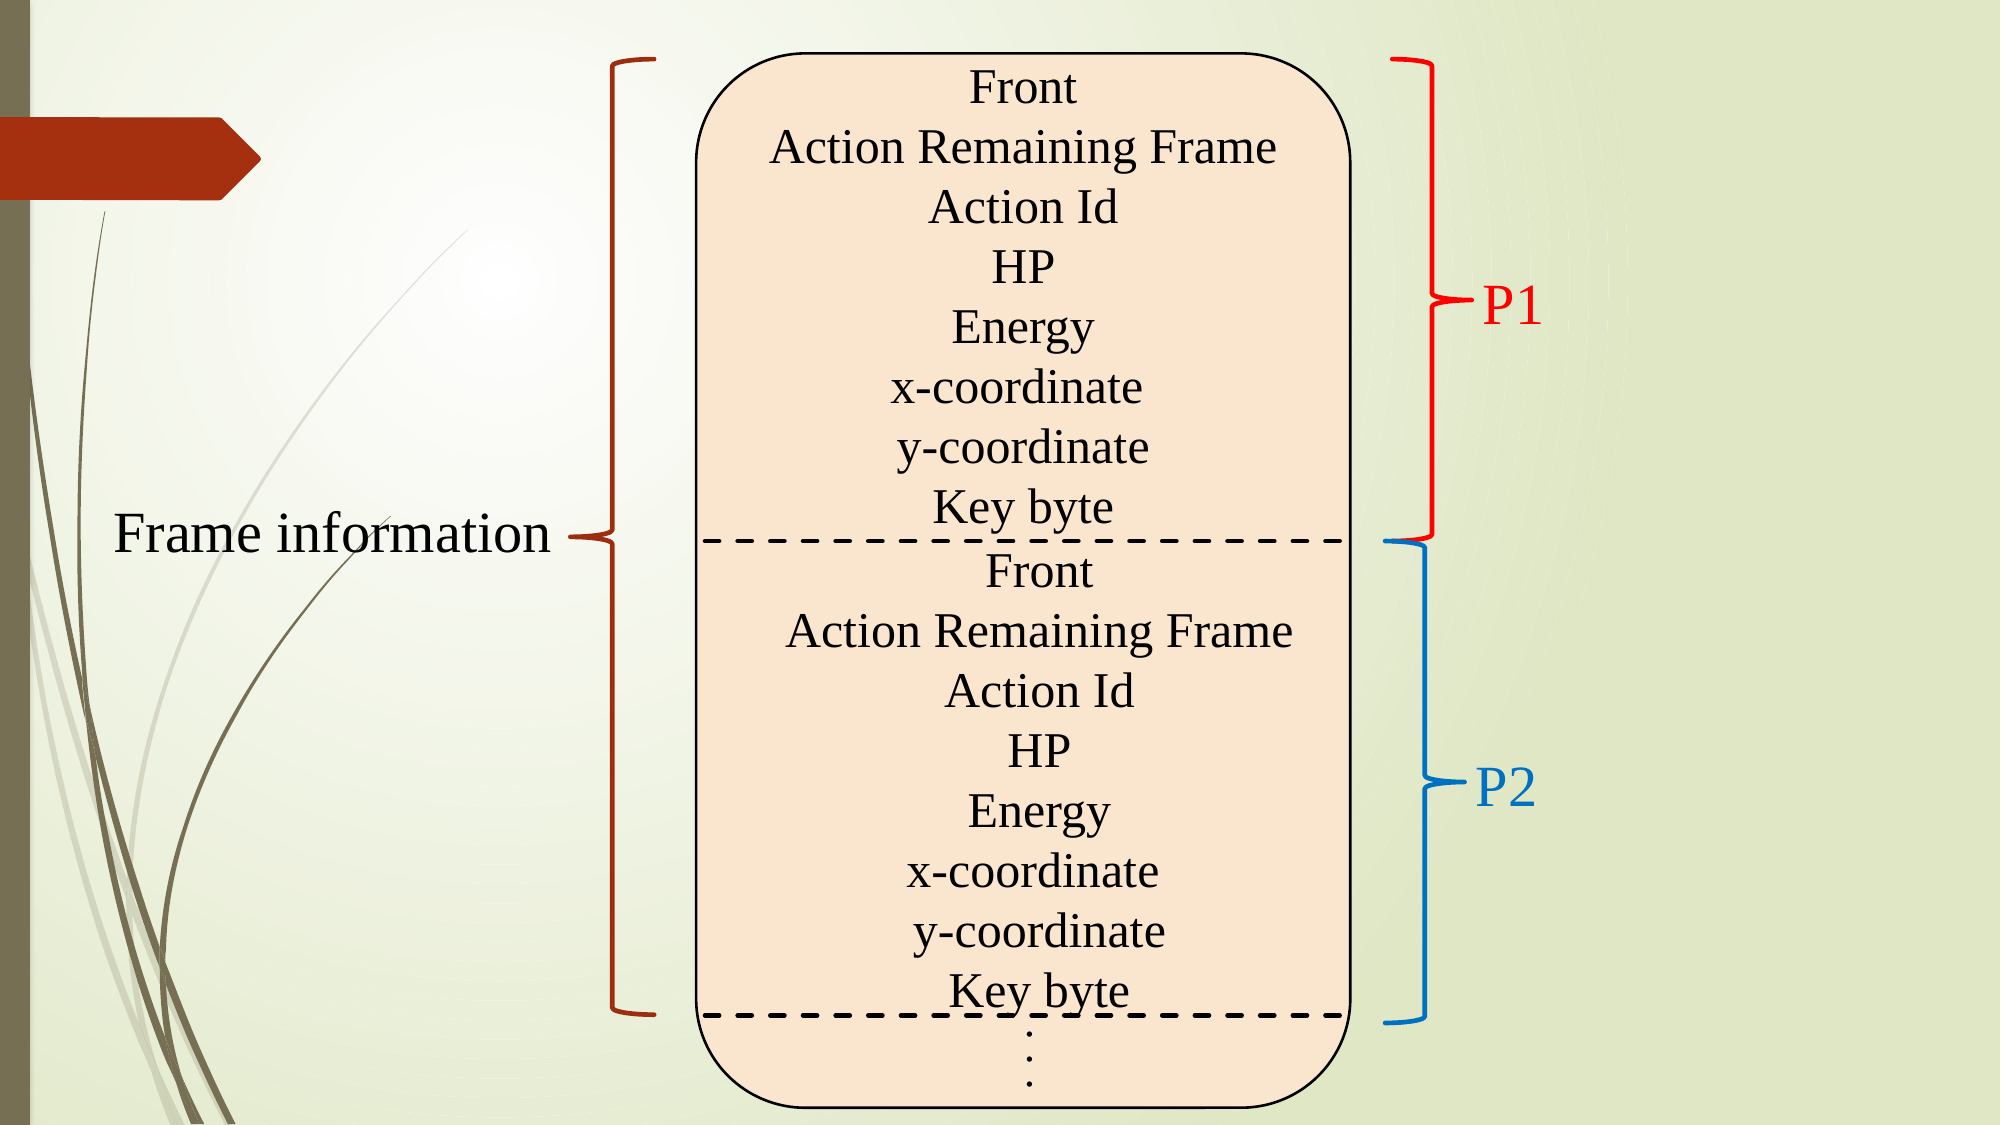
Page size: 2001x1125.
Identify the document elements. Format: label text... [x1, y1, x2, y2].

text_box Frame information [80, 486, 585, 572]
text_box P2 [1427, 740, 1585, 828]
text_box Front Action Remaining Frame Action Id HP Energy x-coordinate y-coordinate Key byte [730, 46, 1317, 540]
text_box [1391, 58, 1473, 541]
text_box Front Action Remaining Frame Action Id HP Energy x-coordinate y-coordinate Key byte [746, 530, 1333, 540]
title P1 [1435, 258, 1593, 346]
text_box [694, 81, 1350, 1110]
text_box ・・・ [1004, 1026, 1075, 1105]
text_box [569, 58, 655, 1016]
text_box [1317, 82, 1352, 1015]
text_box Front Action Remaining Frame Action Id HP Energy x-coordinate y-coordinate Key byte [746, 549, 1333, 1015]
text_box [1384, 540, 1466, 1024]
